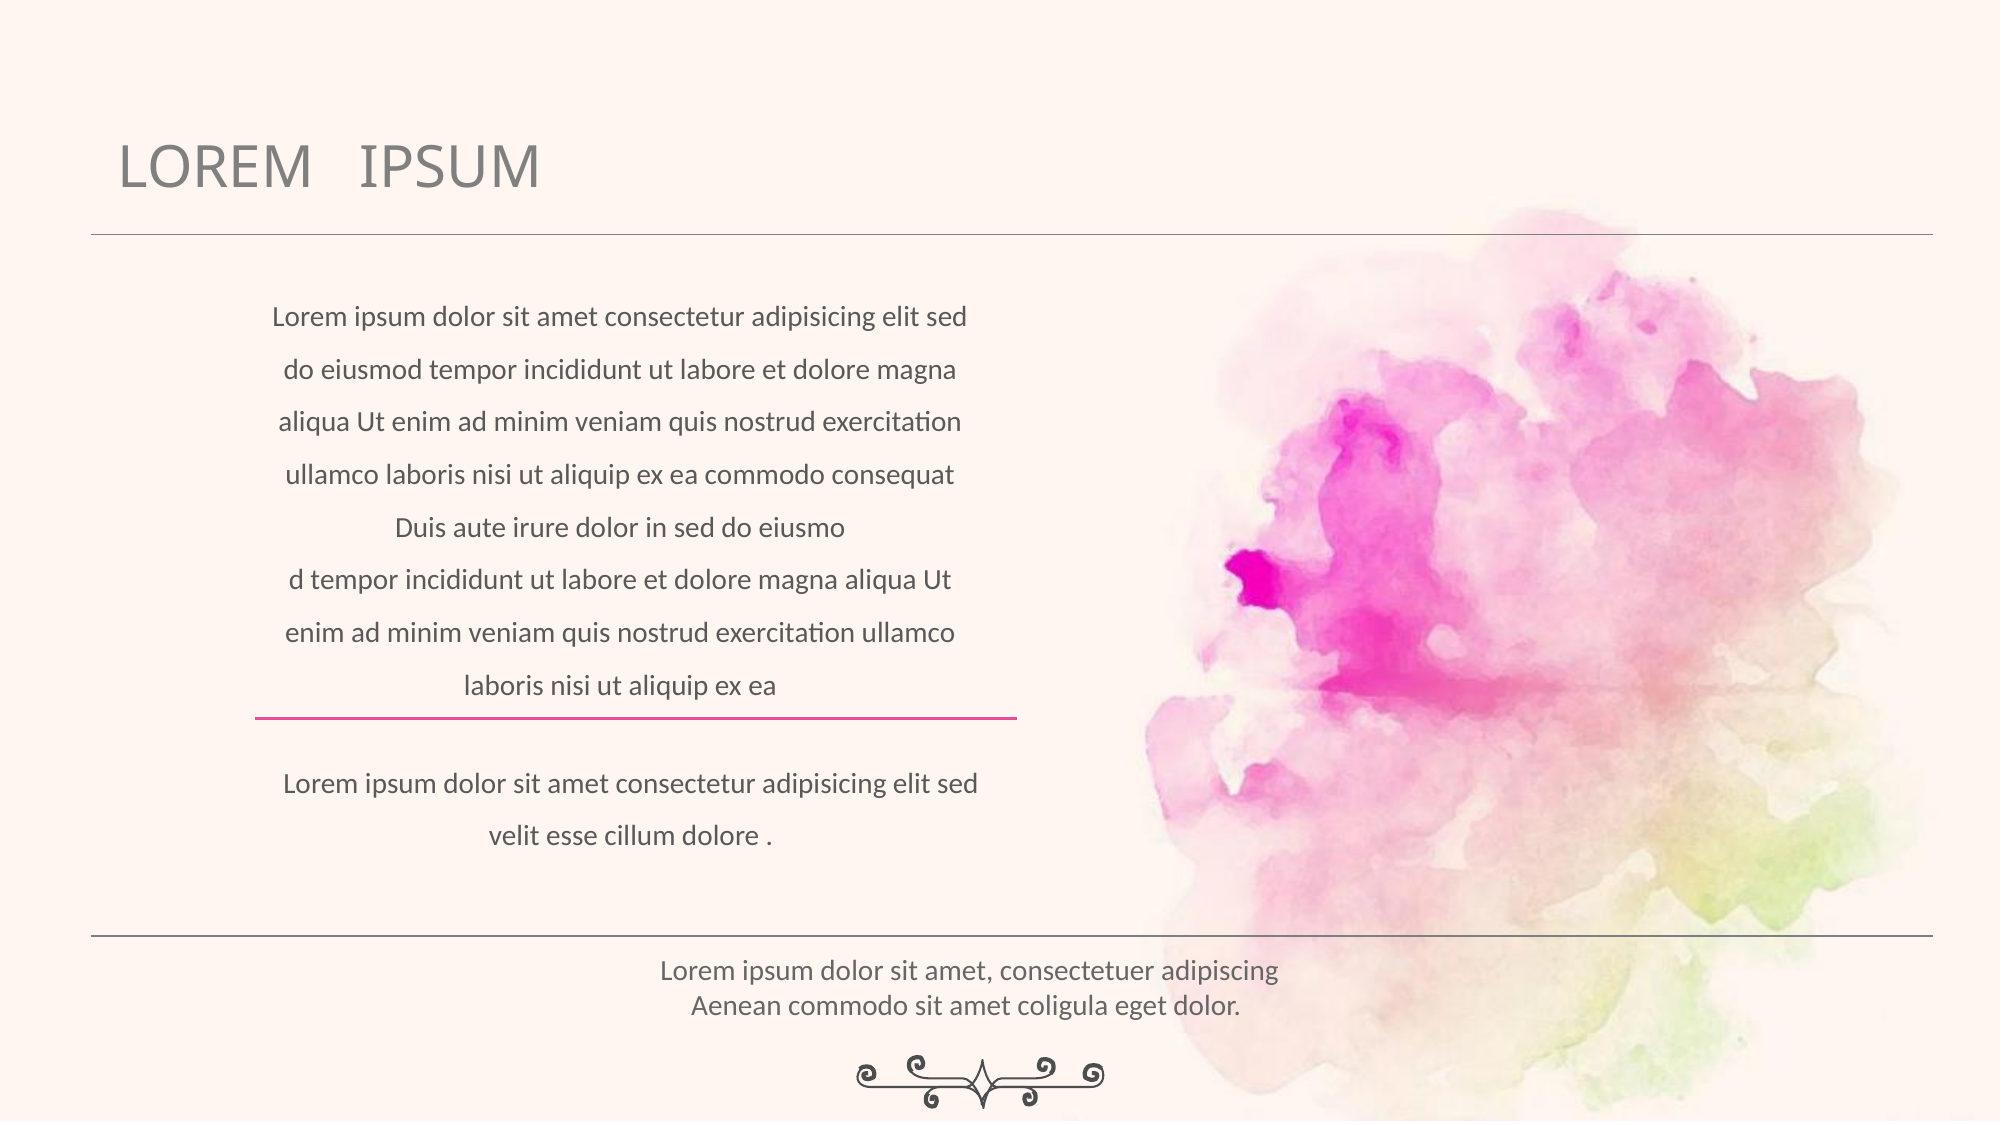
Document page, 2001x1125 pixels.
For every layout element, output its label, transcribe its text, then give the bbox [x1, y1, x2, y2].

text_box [925, 1059, 1037, 1107]
text_box Lorem ipsum dolor sit amet consectetur adipisicing elit sed do eiusmod tempor incididunt ut labore et dolore magna aliqua Ut enim ad minim veniam quis nostrud exercitation ullamco laboris nisi ut aliquip ex ea commodo consequat Duis aute irure dolor in sed do eiusmo d tempor incididunt ut labore et dolore magna aliqua Ut enim ad minim veniam quis nostrud exercitation ullamco laboris nisi ut aliquip ex ea [254, 725, 986, 917]
text_box Lorem ipsum dolor sit amet, consectetuer adipiscing Aenean commodo sit amet coligula eget dolor. [645, 948, 1294, 1029]
text_box LOREM IPSUM [103, 89, 628, 233]
text_box Lorem ipsum dolor sit amet consectetur adipisicing elit sed velit esse cillum dolore . [265, 739, 997, 935]
text_box [0, 0, 2000, 1122]
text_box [851, 1064, 903, 1105]
text_box Lorem ipsum dolor sit amet consectetur adipisicing elit sed do eiusmod tempor incididunt ut labore et dolore magna aliqua Ut enim ad minim veniam quis nostrud exercitation ullamco laboris nisi ut aliquip ex ea commodo consequat Duis aute irure dolor in sed do eiusmo d tempor incididunt ut labore et dolore magna aliqua Ut enim ad minim veniam quis nostrud exercitation ullamco laboris nisi ut aliquip ex ea [254, 272, 986, 717]
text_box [1060, 1064, 1111, 1105]
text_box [908, 1056, 1055, 1109]
